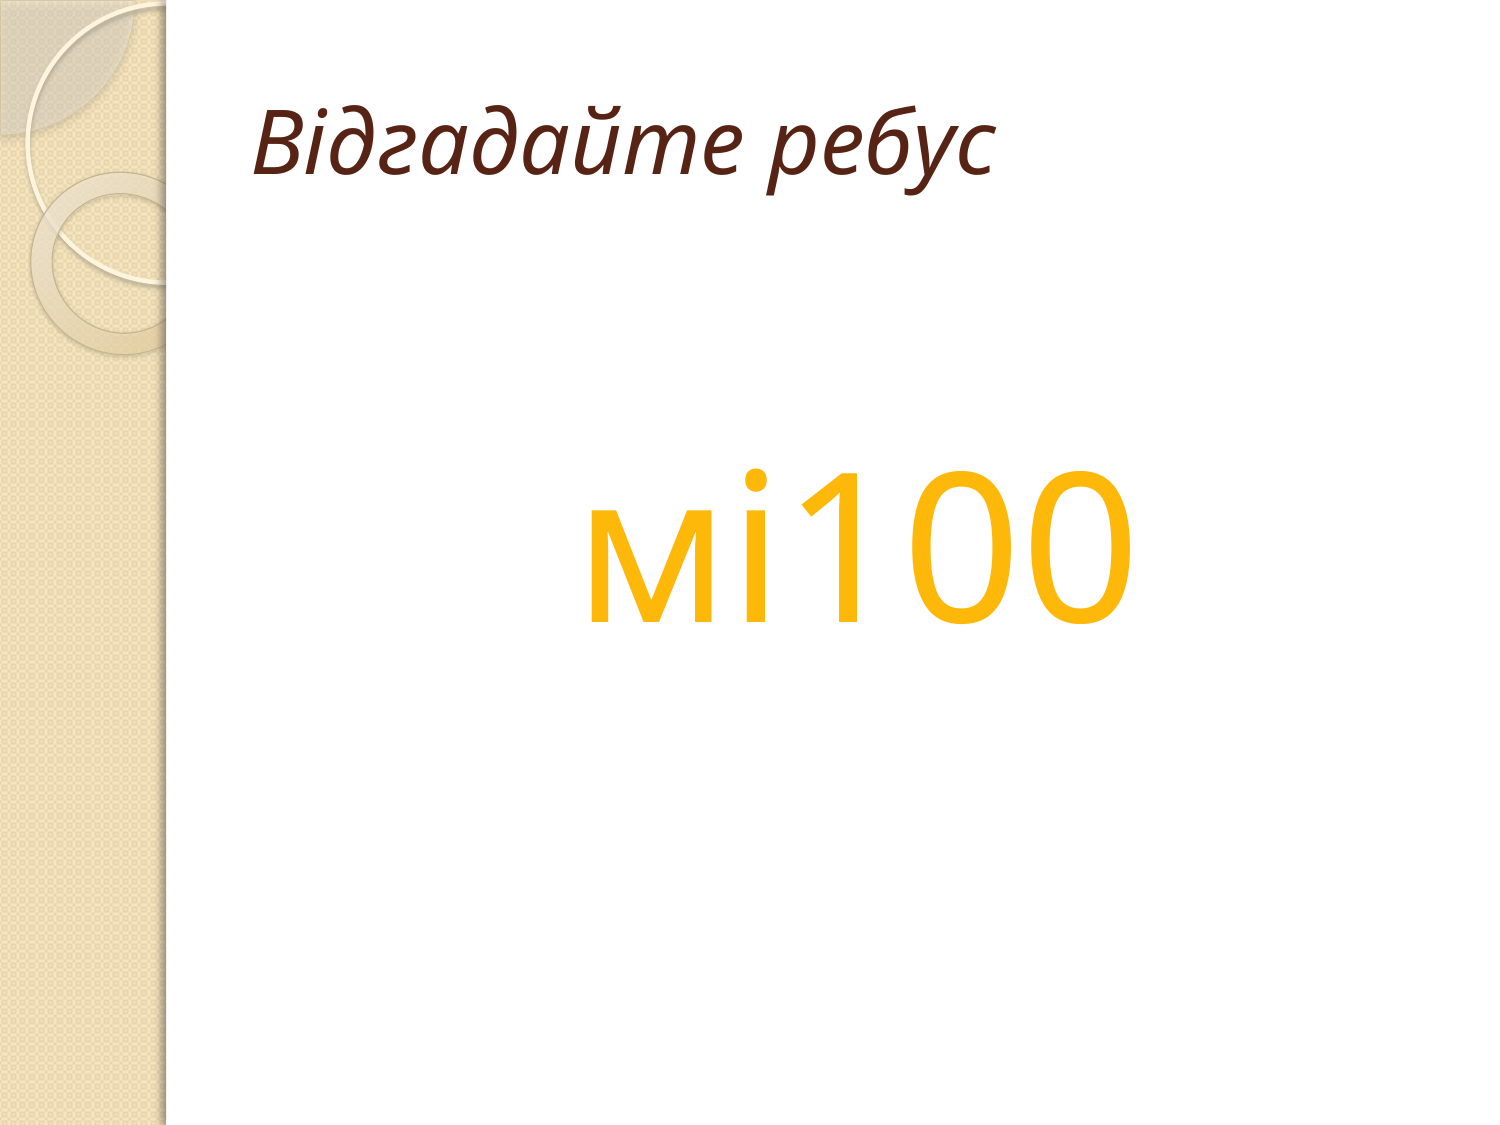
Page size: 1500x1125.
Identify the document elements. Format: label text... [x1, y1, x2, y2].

title Відгадайте ребус [235, 45, 1466, 233]
list мі100 [235, 237, 1466, 1025]
